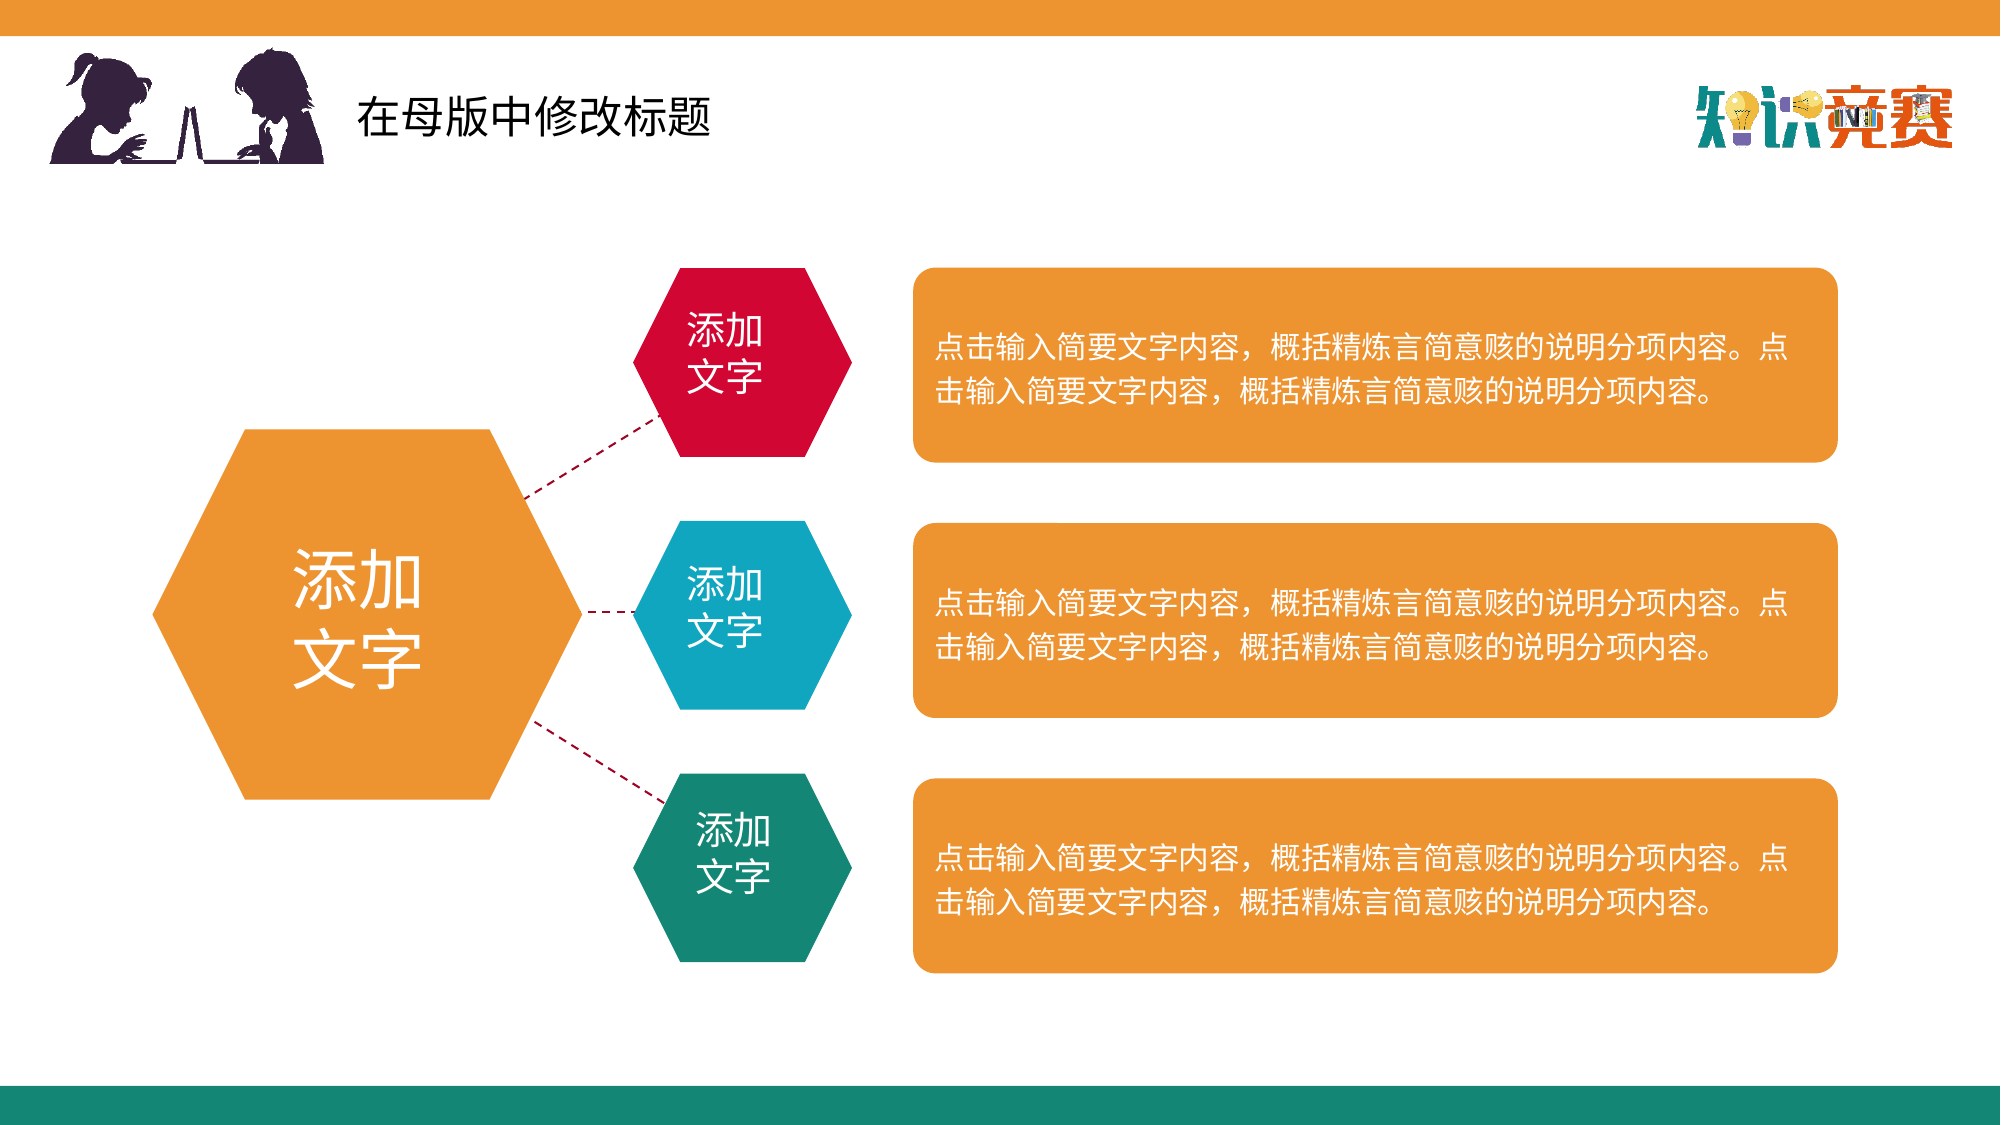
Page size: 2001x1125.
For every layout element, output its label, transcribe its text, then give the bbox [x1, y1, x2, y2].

text_box 添加 文字 [675, 795, 793, 909]
text_box [151, 428, 584, 801]
text_box 点击输入简要文字内容，概括精炼言简意赅的说明分项内容。点击输入简要文字内容，概括精炼言简意赅的说明分项内容。 [913, 267, 1838, 463]
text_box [485, 395, 692, 523]
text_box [485, 691, 706, 829]
text_box 添加 文字 [666, 549, 785, 663]
picture [49, 47, 324, 164]
text_box 点击输入简要文字内容，概括精炼言简意赅的说明分项内容。点击输入简要文字内容，概括精炼言简意赅的说明分项内容。 [913, 522, 1838, 718]
text_box [631, 772, 854, 964]
text_box 添加文字 [271, 528, 465, 708]
text_box 添加 文字 [666, 295, 785, 410]
picture [1696, 85, 1952, 148]
text_box [631, 267, 854, 458]
text_box [631, 519, 854, 711]
text_box 点击输入简要文字内容，概括精炼言简意赅的说明分项内容。点击输入简要文字内容，概括精炼言简意赅的说明分项内容。 [913, 778, 1838, 974]
